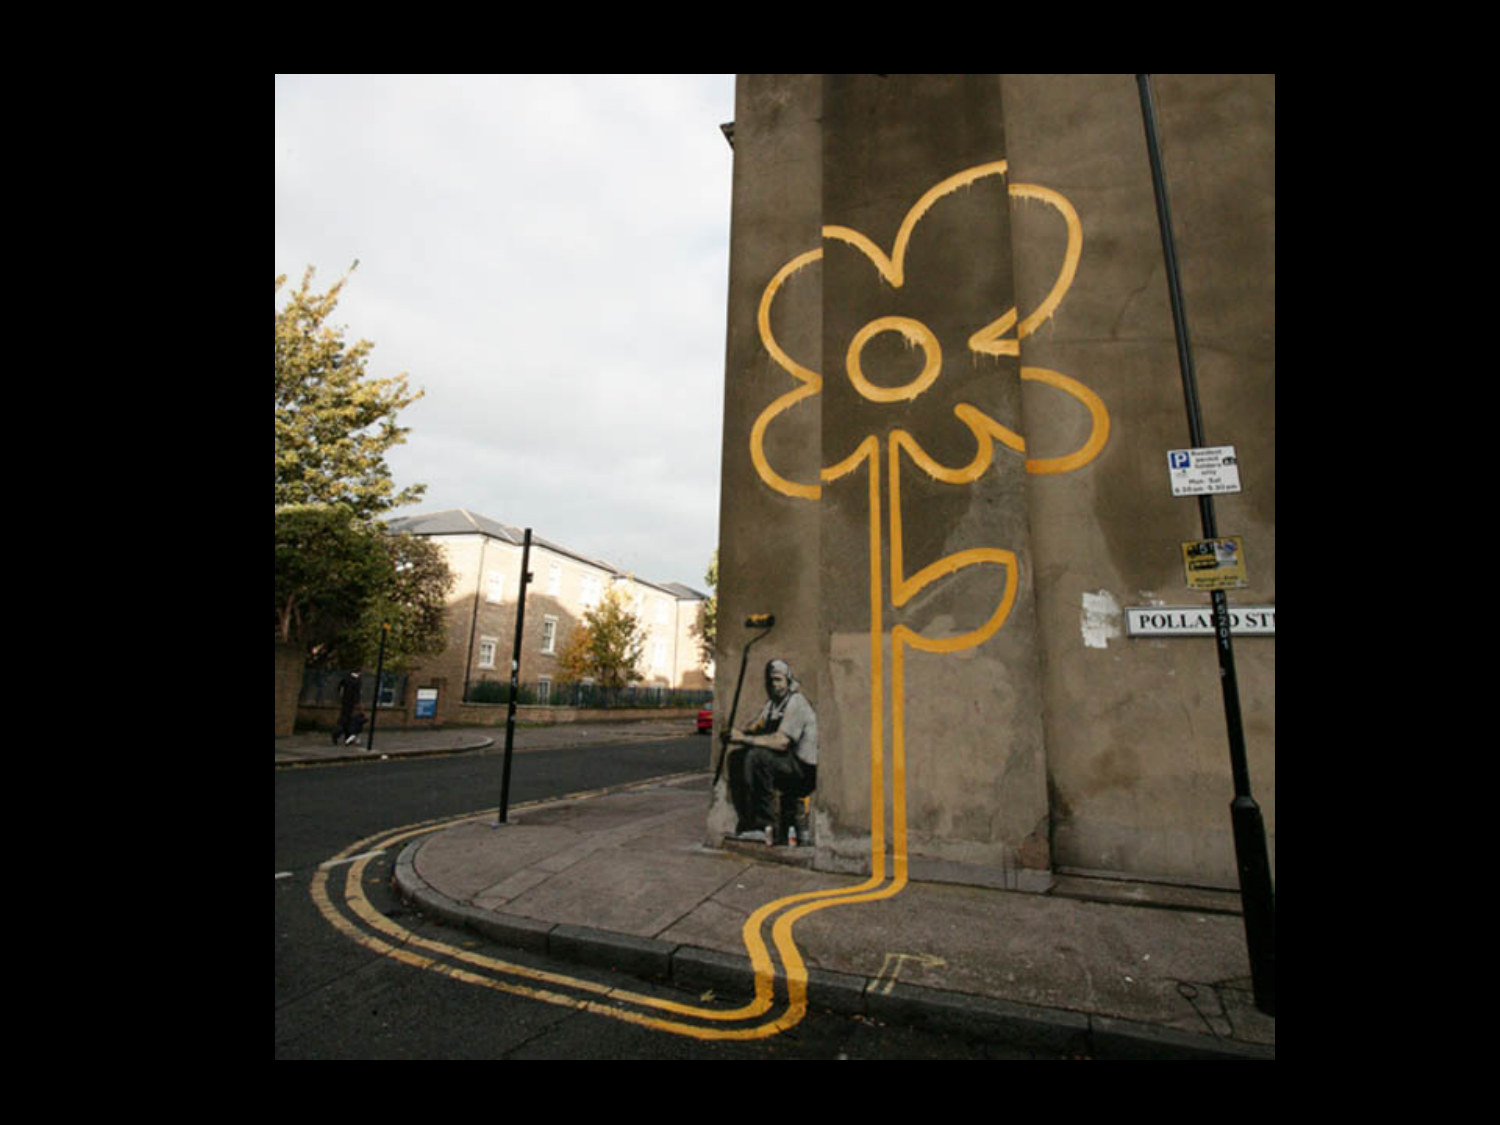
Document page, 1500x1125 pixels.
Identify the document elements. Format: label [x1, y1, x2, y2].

picture [274, 74, 1276, 1060]
